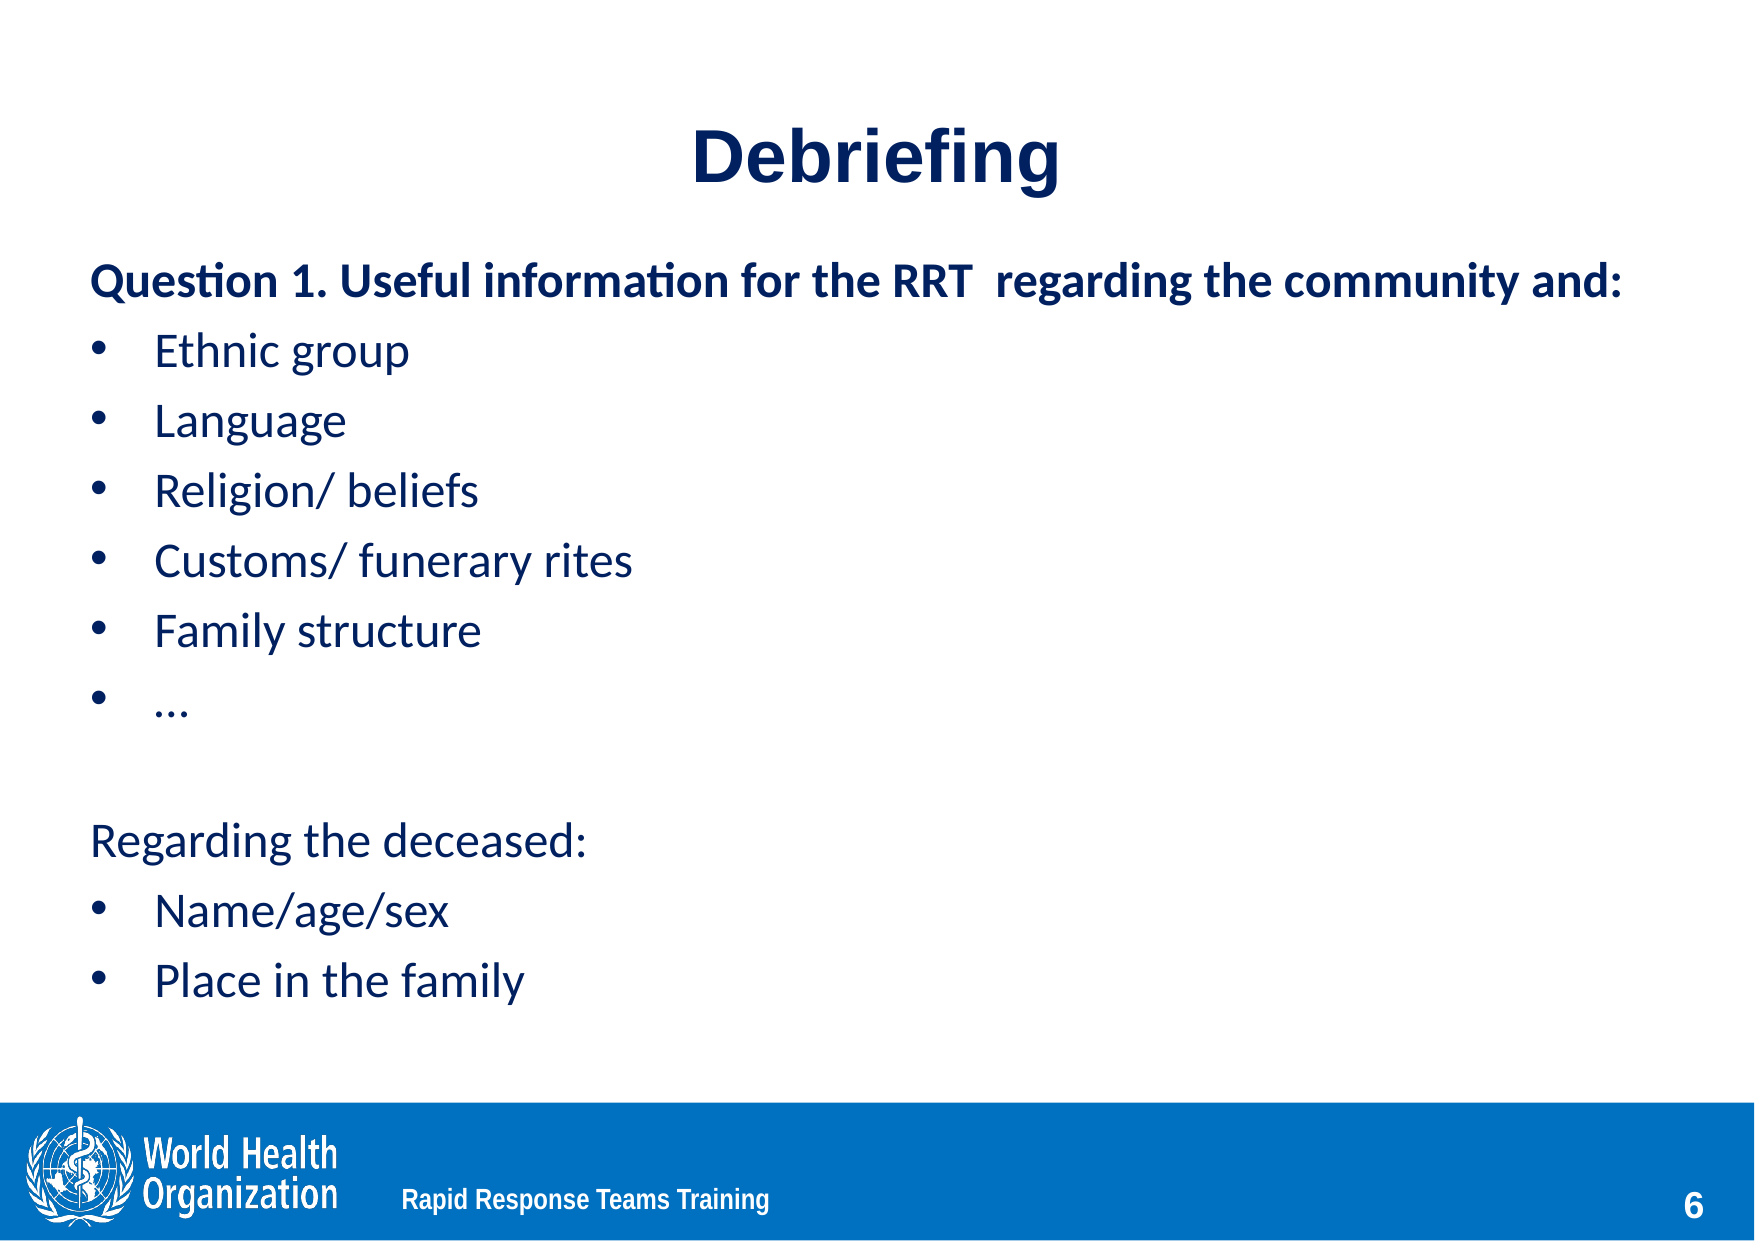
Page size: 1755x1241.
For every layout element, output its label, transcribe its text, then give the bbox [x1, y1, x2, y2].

title Debriefing [87, 49, 1667, 238]
picture [25, 1116, 337, 1227]
list Question 1. Useful information for the RRT regarding the community and: Ethnic group Language Religion/ beliefs Customs/ funerary rites Family structure … Regarding the deceased: Name/age/sex Place in the family [73, 238, 1683, 1086]
